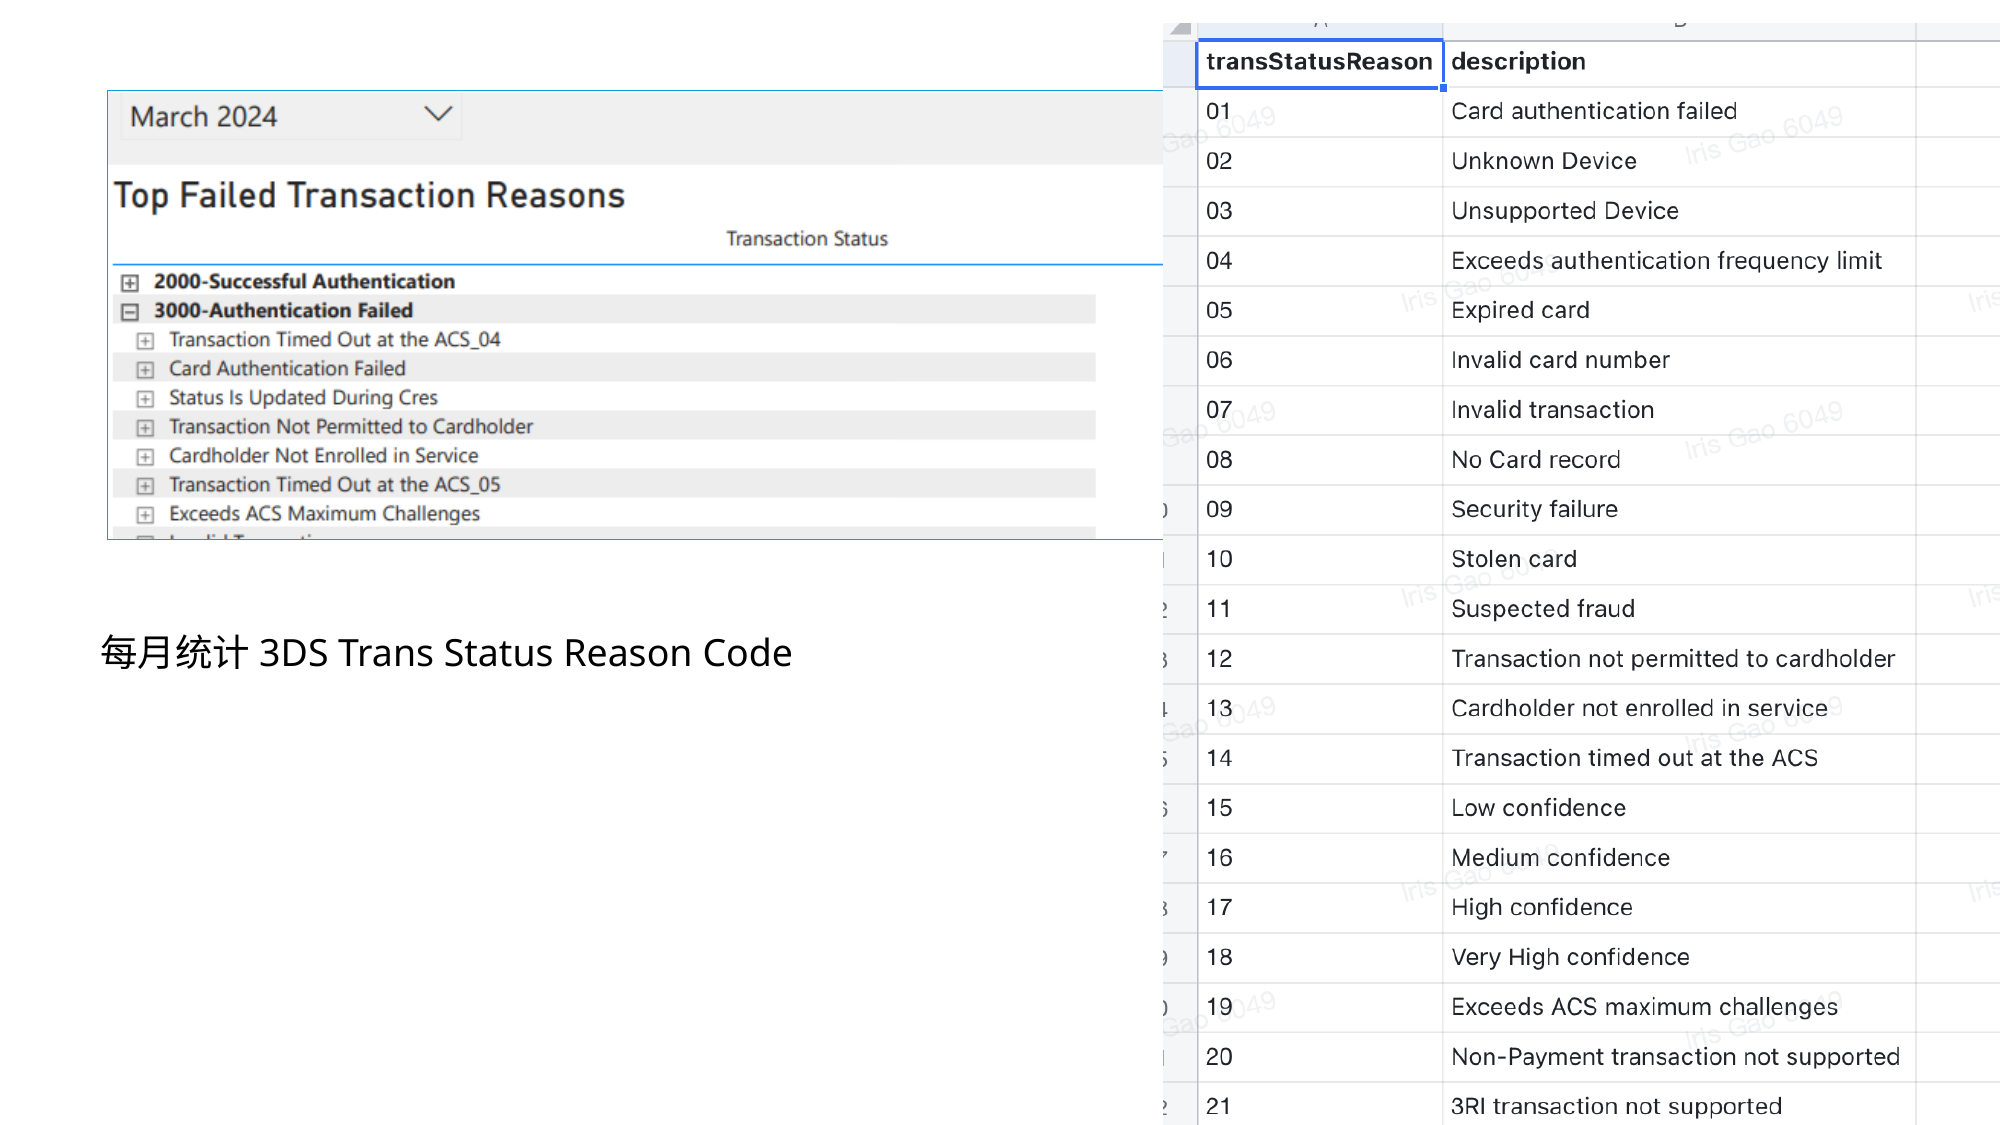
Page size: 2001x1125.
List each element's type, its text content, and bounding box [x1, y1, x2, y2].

picture [109, 22, 2000, 1125]
text_box 每月统计3DS Trans Status Reason Code [85, 622, 809, 682]
